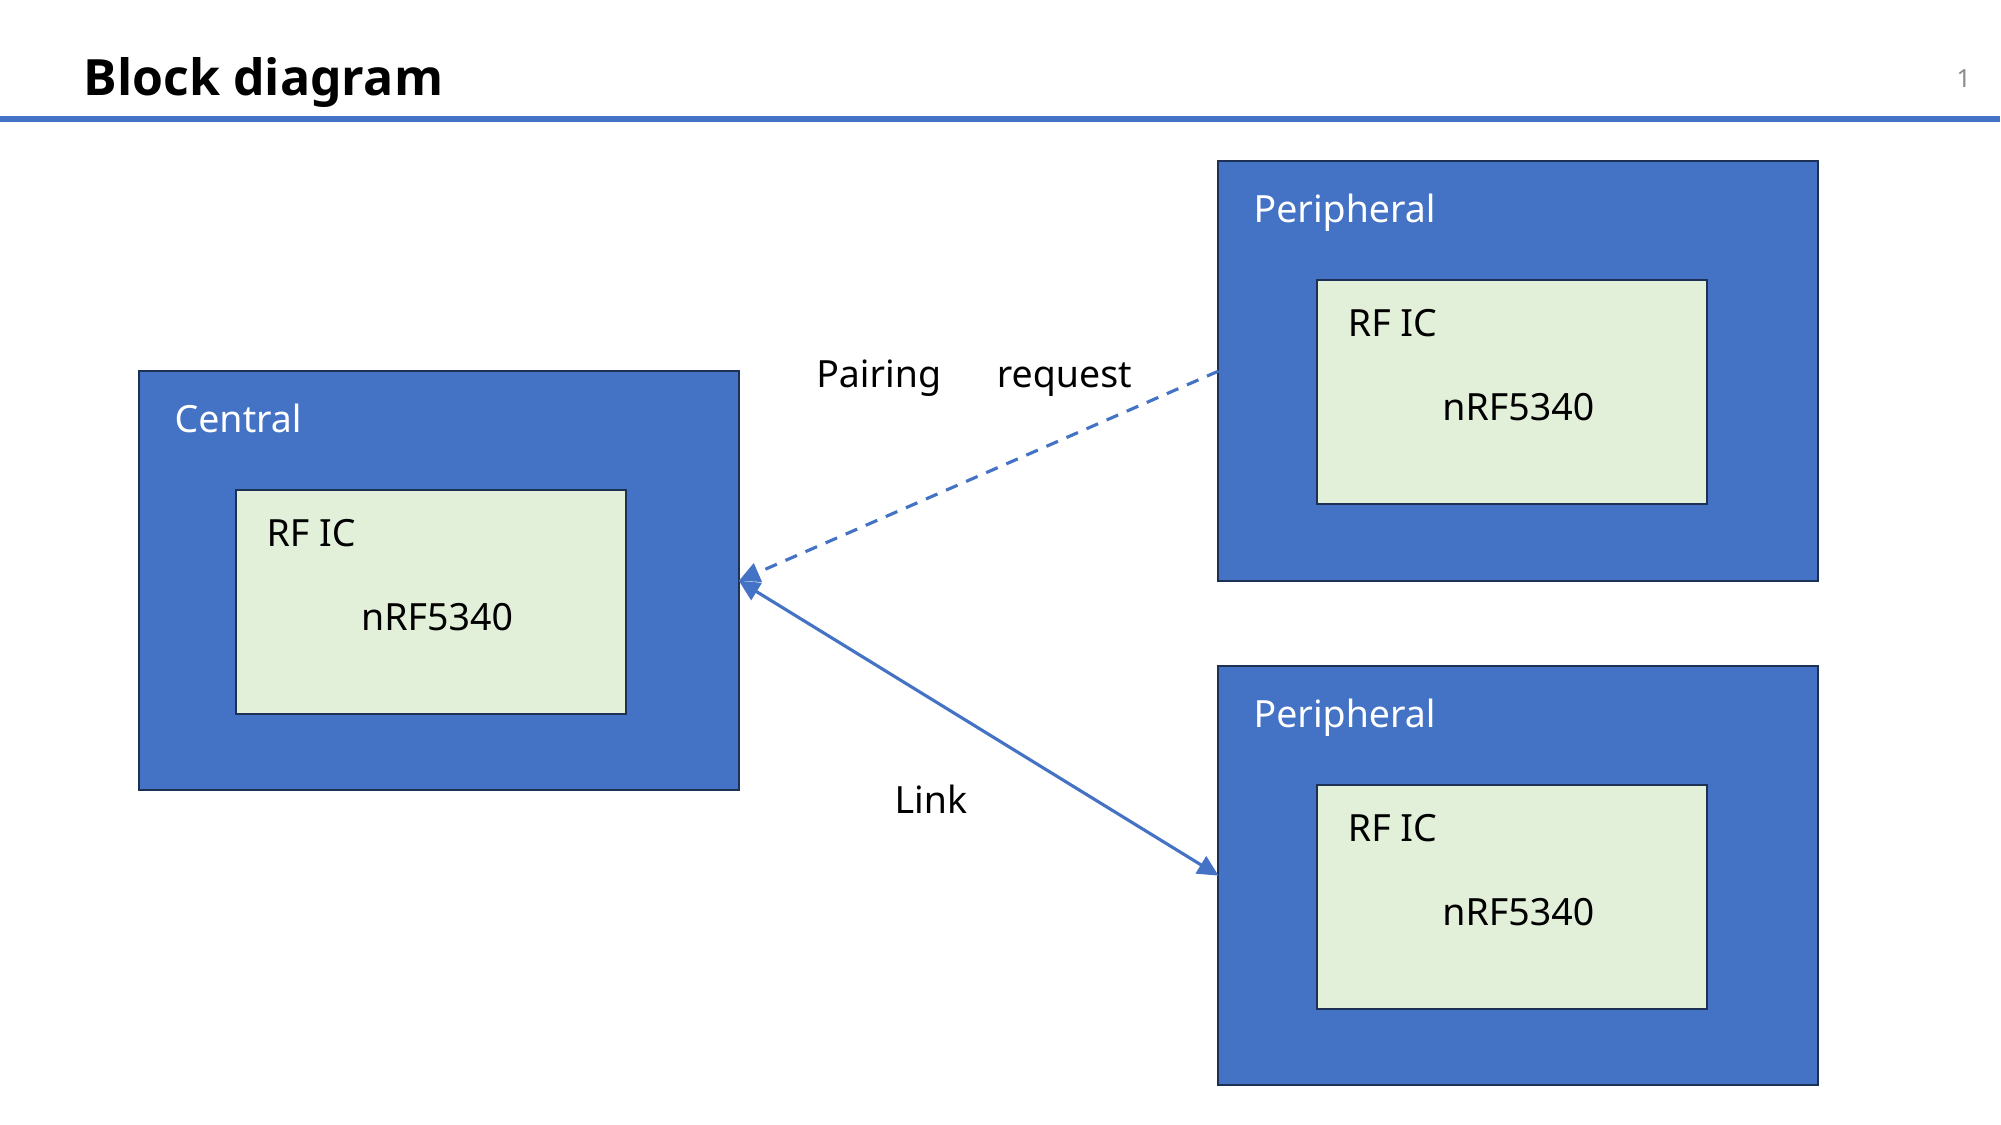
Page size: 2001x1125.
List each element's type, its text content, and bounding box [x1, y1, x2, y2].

text_box Pairing request [801, 342, 1199, 371]
text_box Peripheral [1238, 682, 1468, 743]
text_box RF IC [251, 501, 438, 562]
text_box Peripheral [1238, 177, 1468, 238]
text_box [1316, 784, 1708, 1010]
text_box nRF5340 [1427, 880, 1614, 941]
text_box Central [159, 387, 346, 448]
text_box RF IC [1333, 796, 1519, 857]
text_box nRF5340 [1427, 375, 1614, 436]
title Block diagram [68, 39, 1940, 120]
text_box [1217, 160, 1819, 582]
text_box RF IC [1333, 291, 1519, 352]
slide_number 1 [1535, 49, 1986, 110]
text_box [235, 489, 627, 715]
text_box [738, 581, 1219, 876]
text_box nRF5340 [346, 585, 533, 646]
text_box [138, 370, 740, 791]
text_box [1316, 279, 1708, 505]
text_box [1217, 665, 1819, 1086]
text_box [738, 371, 1219, 581]
